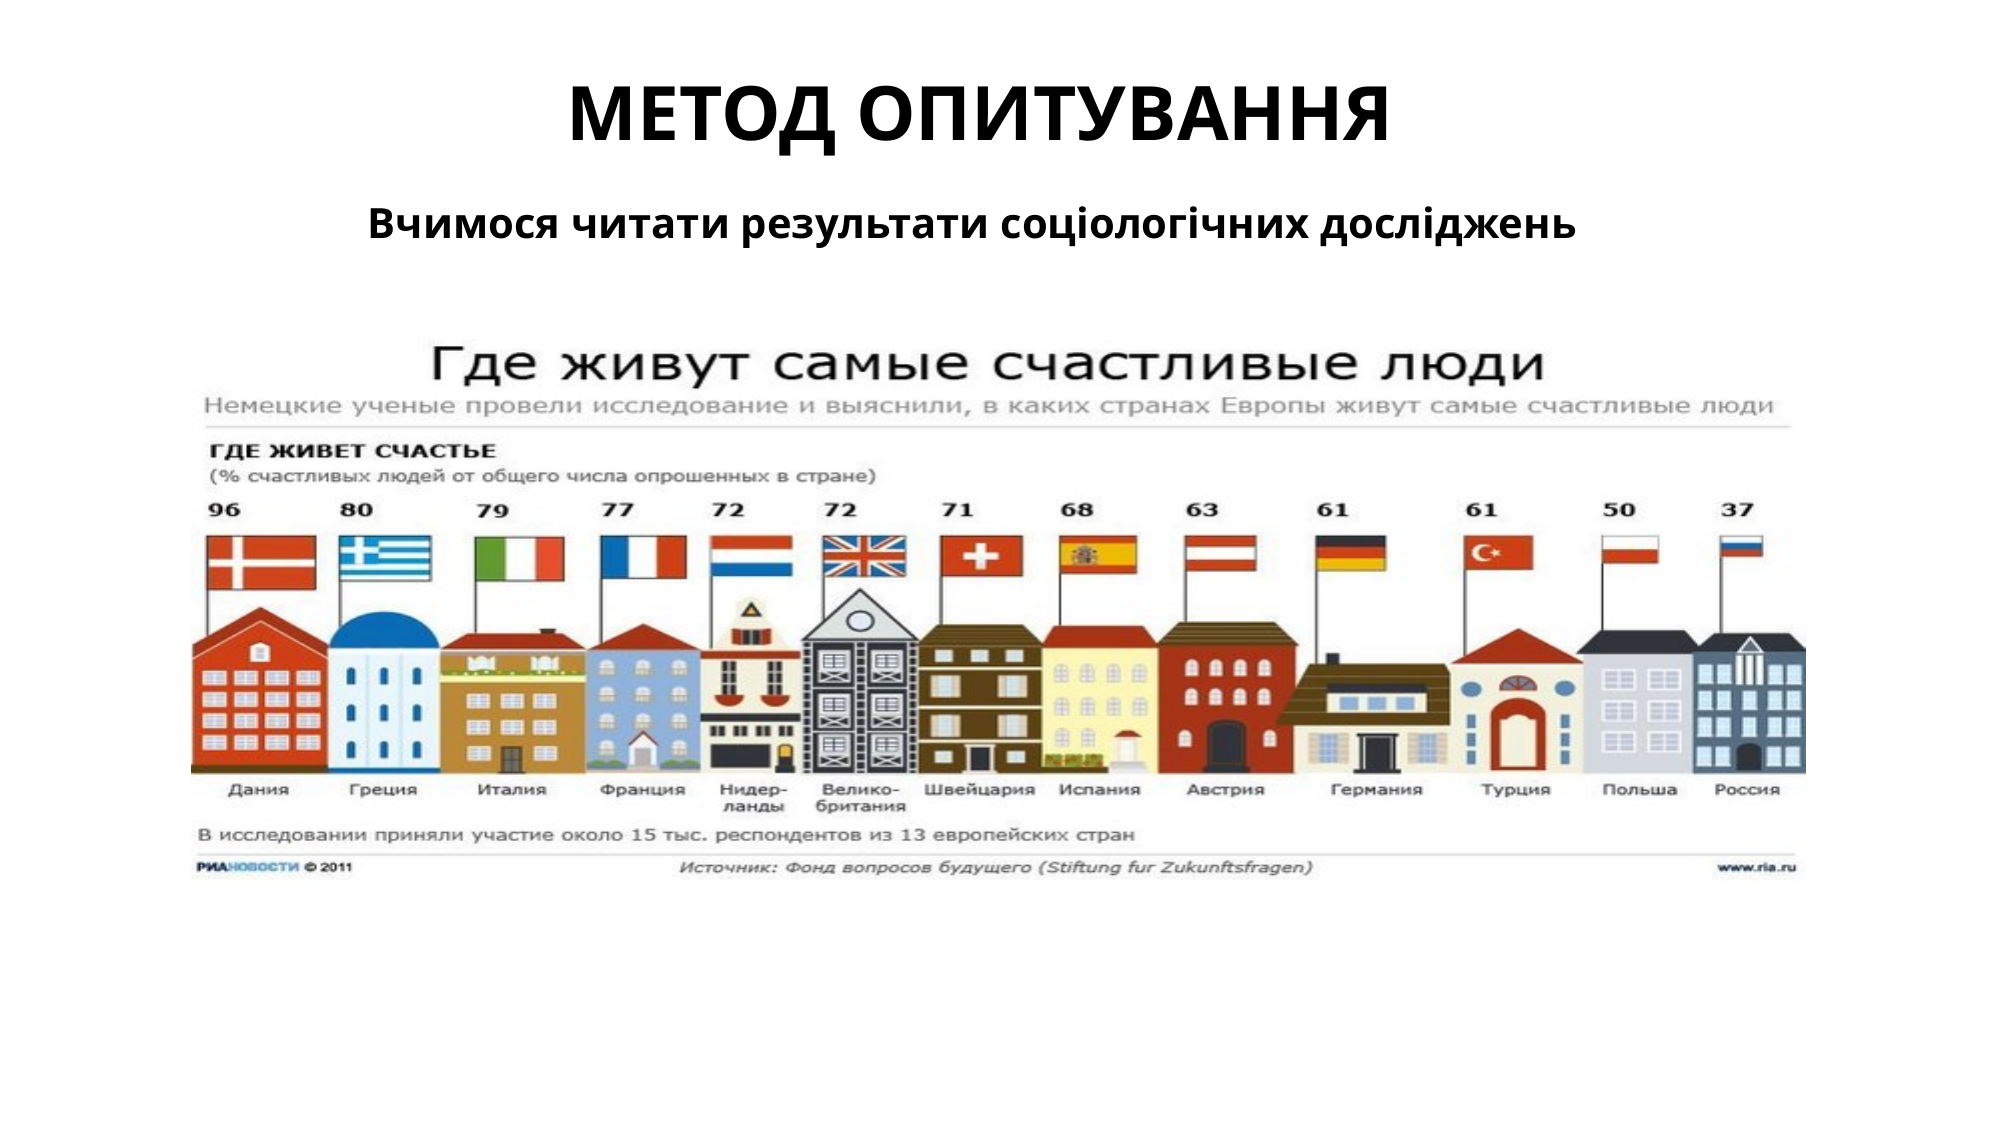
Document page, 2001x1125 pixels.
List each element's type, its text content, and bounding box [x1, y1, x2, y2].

text_box МЕТОД ОПИТУВАННЯ [332, 58, 1629, 164]
text_box [178, 162, 1838, 963]
picture [191, 339, 1806, 884]
text_box Вчимося читати результати соціологічних досліджень [261, 163, 1684, 254]
